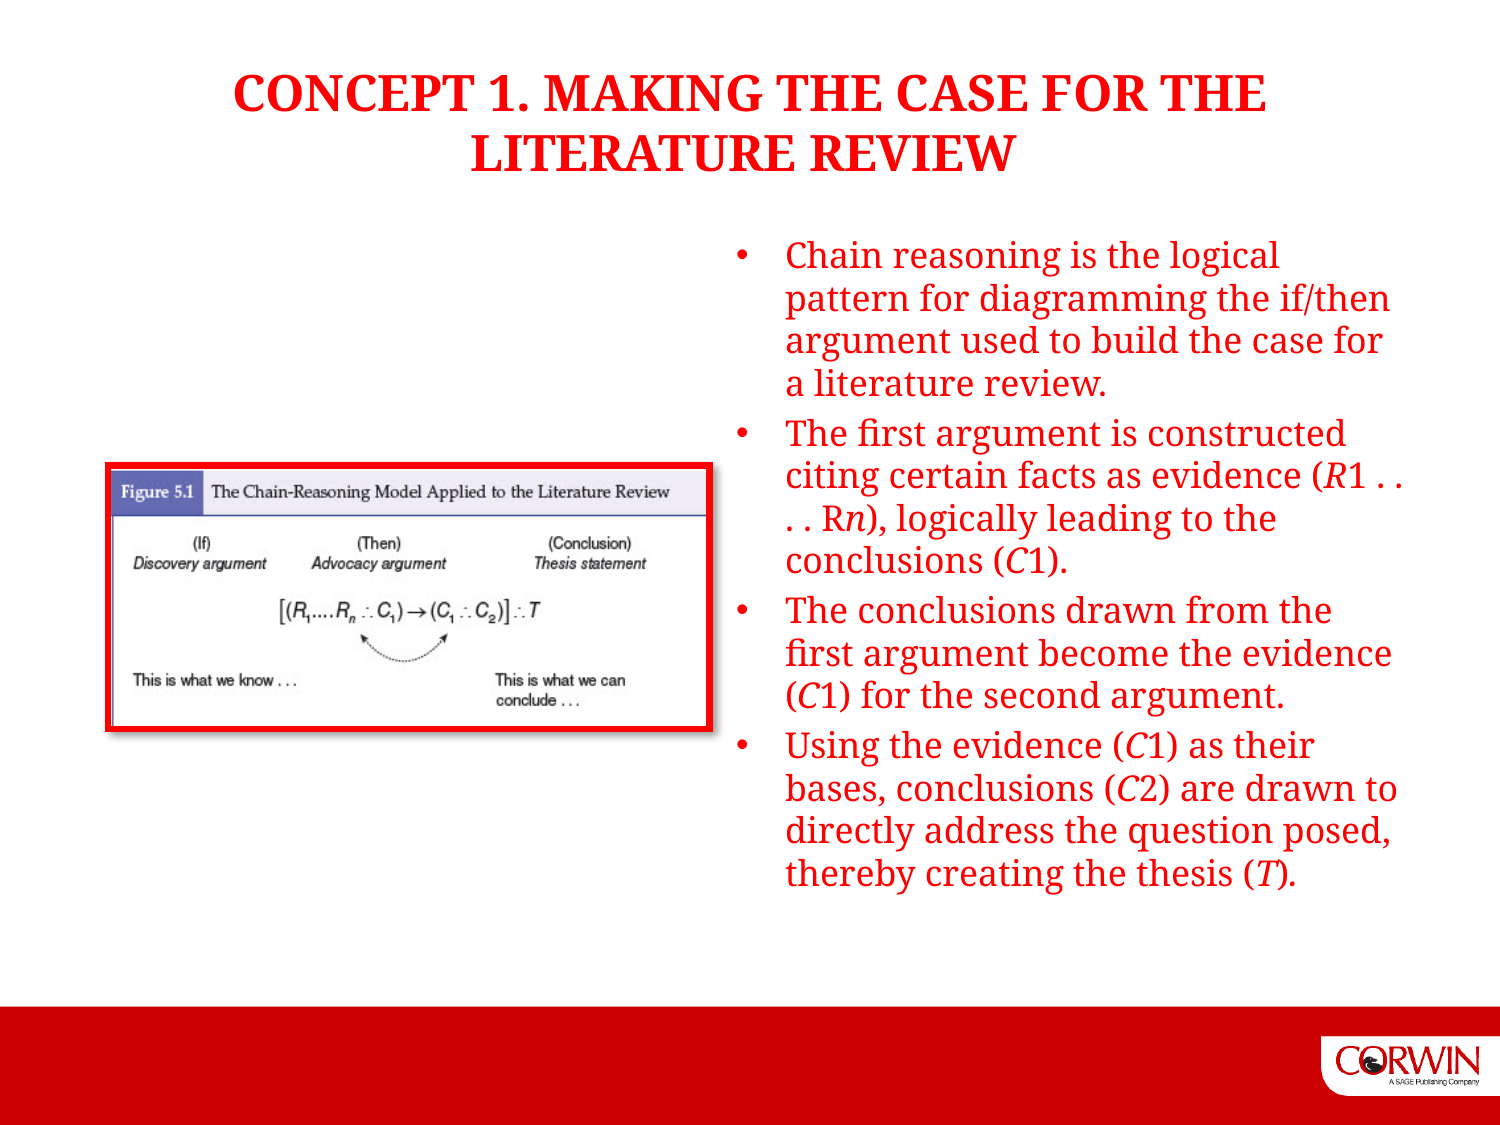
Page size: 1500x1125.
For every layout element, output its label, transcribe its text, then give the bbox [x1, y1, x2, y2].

list Chain reasoning is the logical pattern for diagramming the if/then argument used to build the case for a literature review. The first argument is constructed citing certain facts as evidence (R1 . . . . Rn), logically leading to the conclusions (C1). The conclusions drawn from the first argument become the evidence (C1) for the second argument. Using the evidence (C1) as their bases, conclusions (C2) are drawn to directly address the question posed, thereby creating the thesis (T). [720, 225, 1425, 969]
title CONCEPT 1. MAKING THE CASE FOR THE LITERATURE REVIEW [75, 53, 1425, 190]
picture [0, 0, 1500, 1125]
